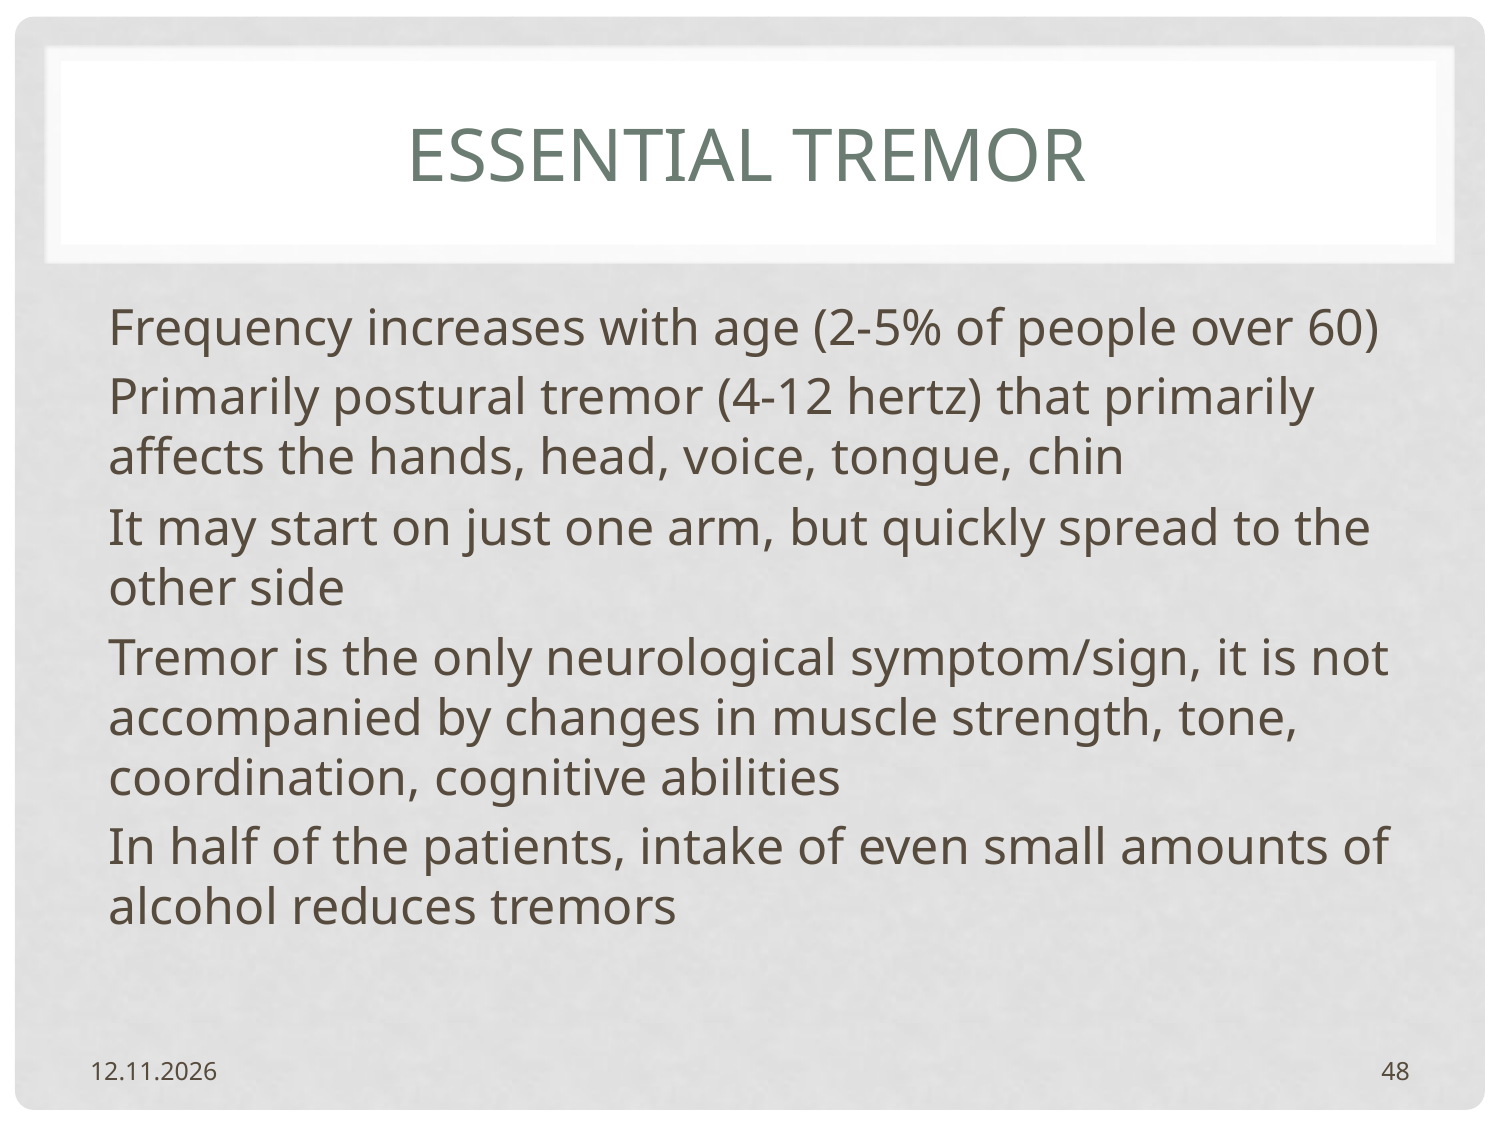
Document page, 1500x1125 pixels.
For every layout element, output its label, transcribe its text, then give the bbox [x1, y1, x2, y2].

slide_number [75, 1042, 425, 1103]
title ESSENTIAL TREMOR [69, 66, 1425, 238]
slide_number 48 [1074, 1042, 1425, 1103]
list Frequency increases with age (2-5% of people over 60) Primarily postural tremor (4-12 hertz) that primarily affects the hands, head, voice, tongue, chin It may start on just one arm, but quickly spread to the other side Tremor is the only neurological symptom/sign, it is not accompanied by changes in muscle strength, tone, coordination, cognitive abilities In half of the patients, intake of even small amounts of alcohol reduces tremors [75, 287, 1425, 1050]
